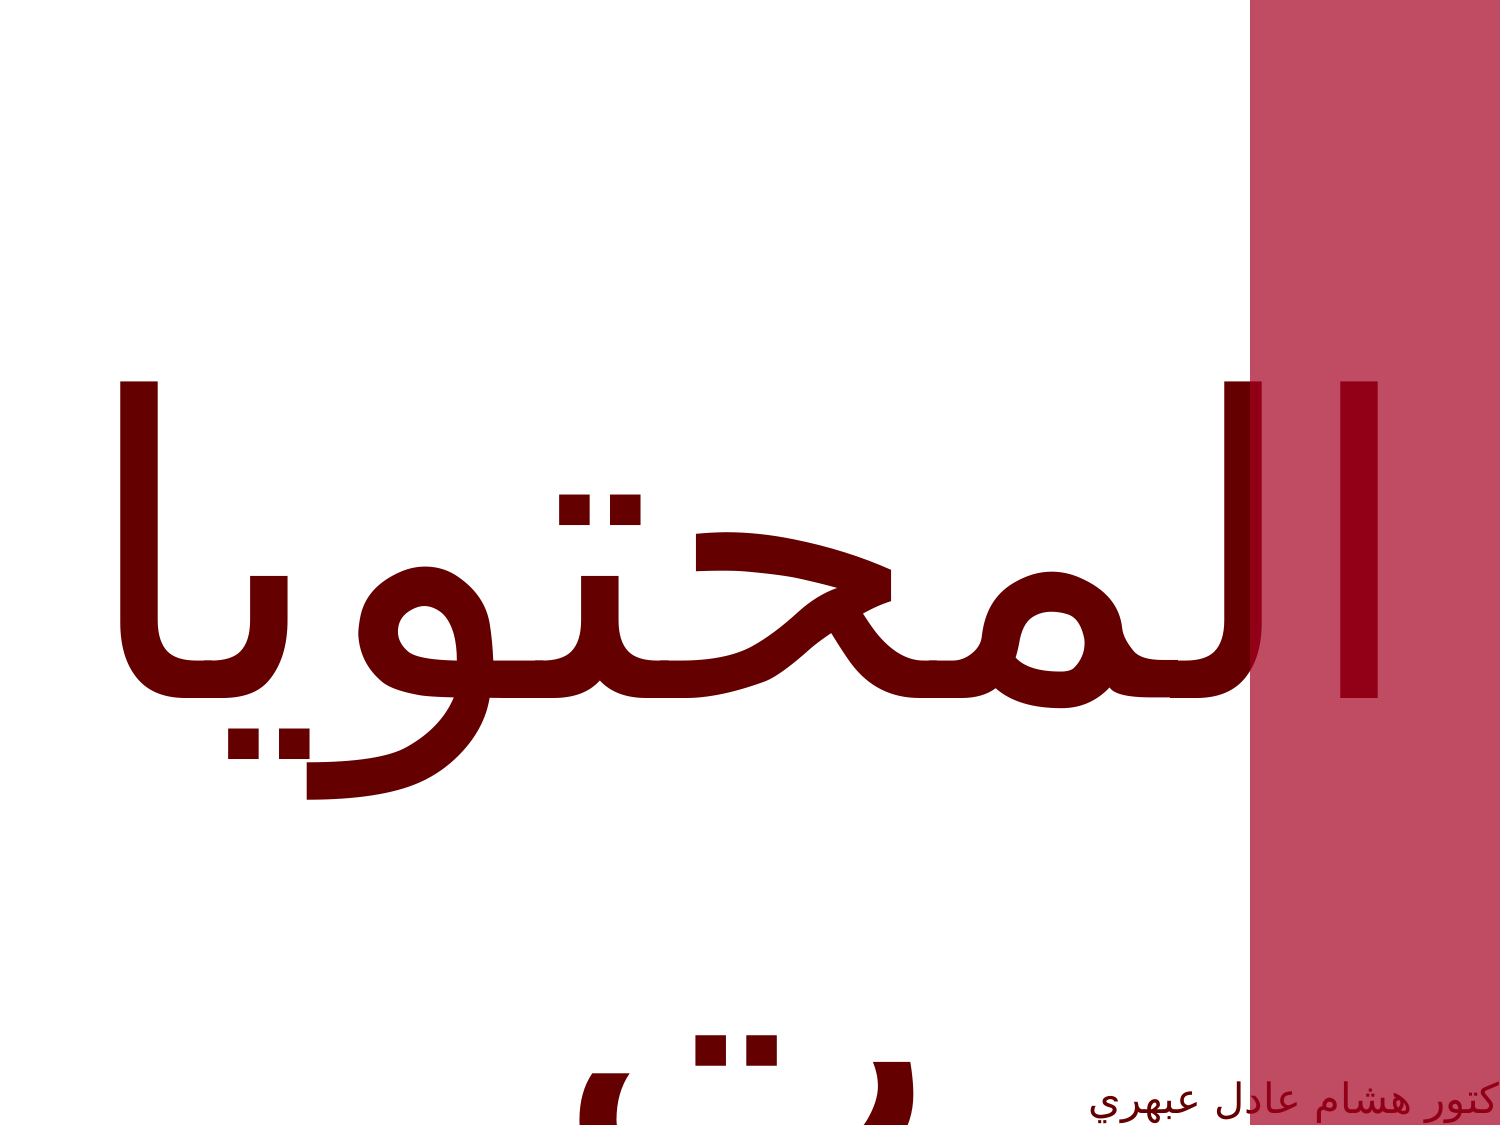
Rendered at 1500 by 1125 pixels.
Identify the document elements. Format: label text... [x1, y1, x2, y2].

text_box الدكتور هشام عادل عبهري [1073, 1064, 1248, 1125]
text_box المحتويات Contents [0, 274, 1248, 1125]
text_box [1248, 0, 1500, 1125]
